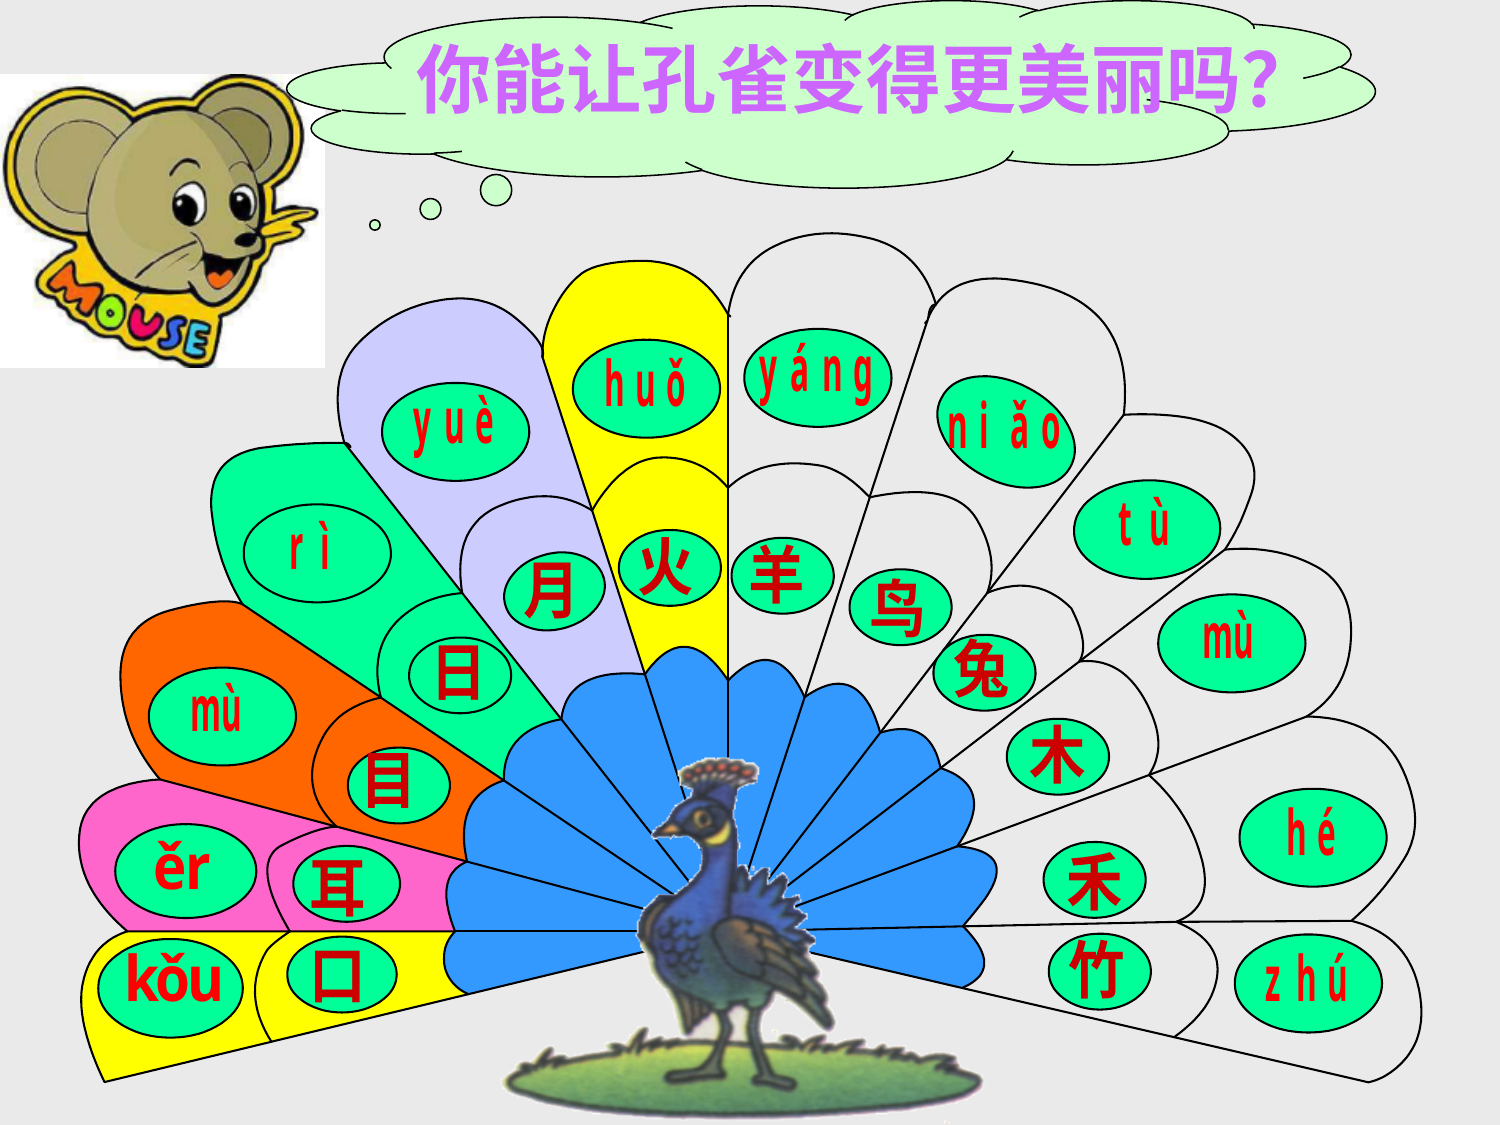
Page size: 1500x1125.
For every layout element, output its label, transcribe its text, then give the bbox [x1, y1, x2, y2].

text_box [369, 219, 381, 226]
text_box 你能让孔雀变得更美丽吗？ [401, 24, 1331, 130]
picture [0, 74, 326, 368]
text_box [1331, 38, 1376, 119]
text_box [308, 39, 1251, 189]
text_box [73, 227, 1427, 1088]
text_box [458, 0, 1253, 24]
picture [487, 739, 988, 1124]
text_box [480, 174, 512, 206]
text_box [420, 198, 441, 220]
